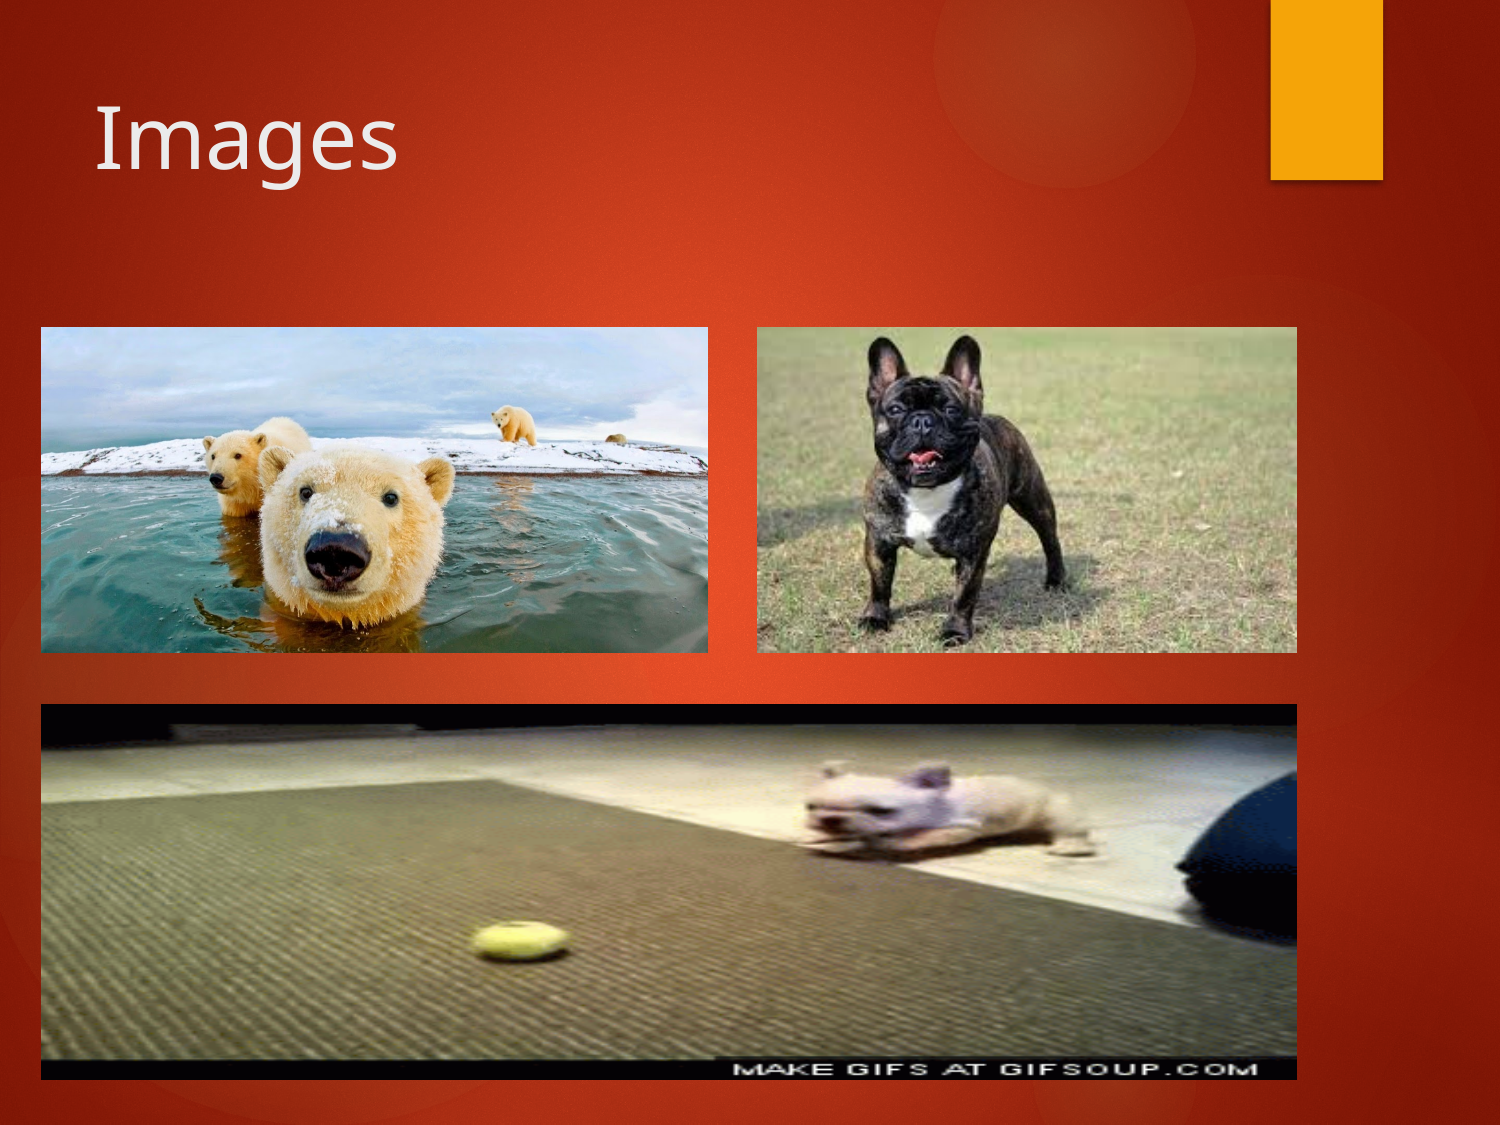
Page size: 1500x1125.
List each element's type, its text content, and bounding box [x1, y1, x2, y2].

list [41, 327, 708, 653]
picture [41, 704, 1297, 1080]
title Images [79, 74, 1237, 304]
picture [756, 327, 1297, 653]
